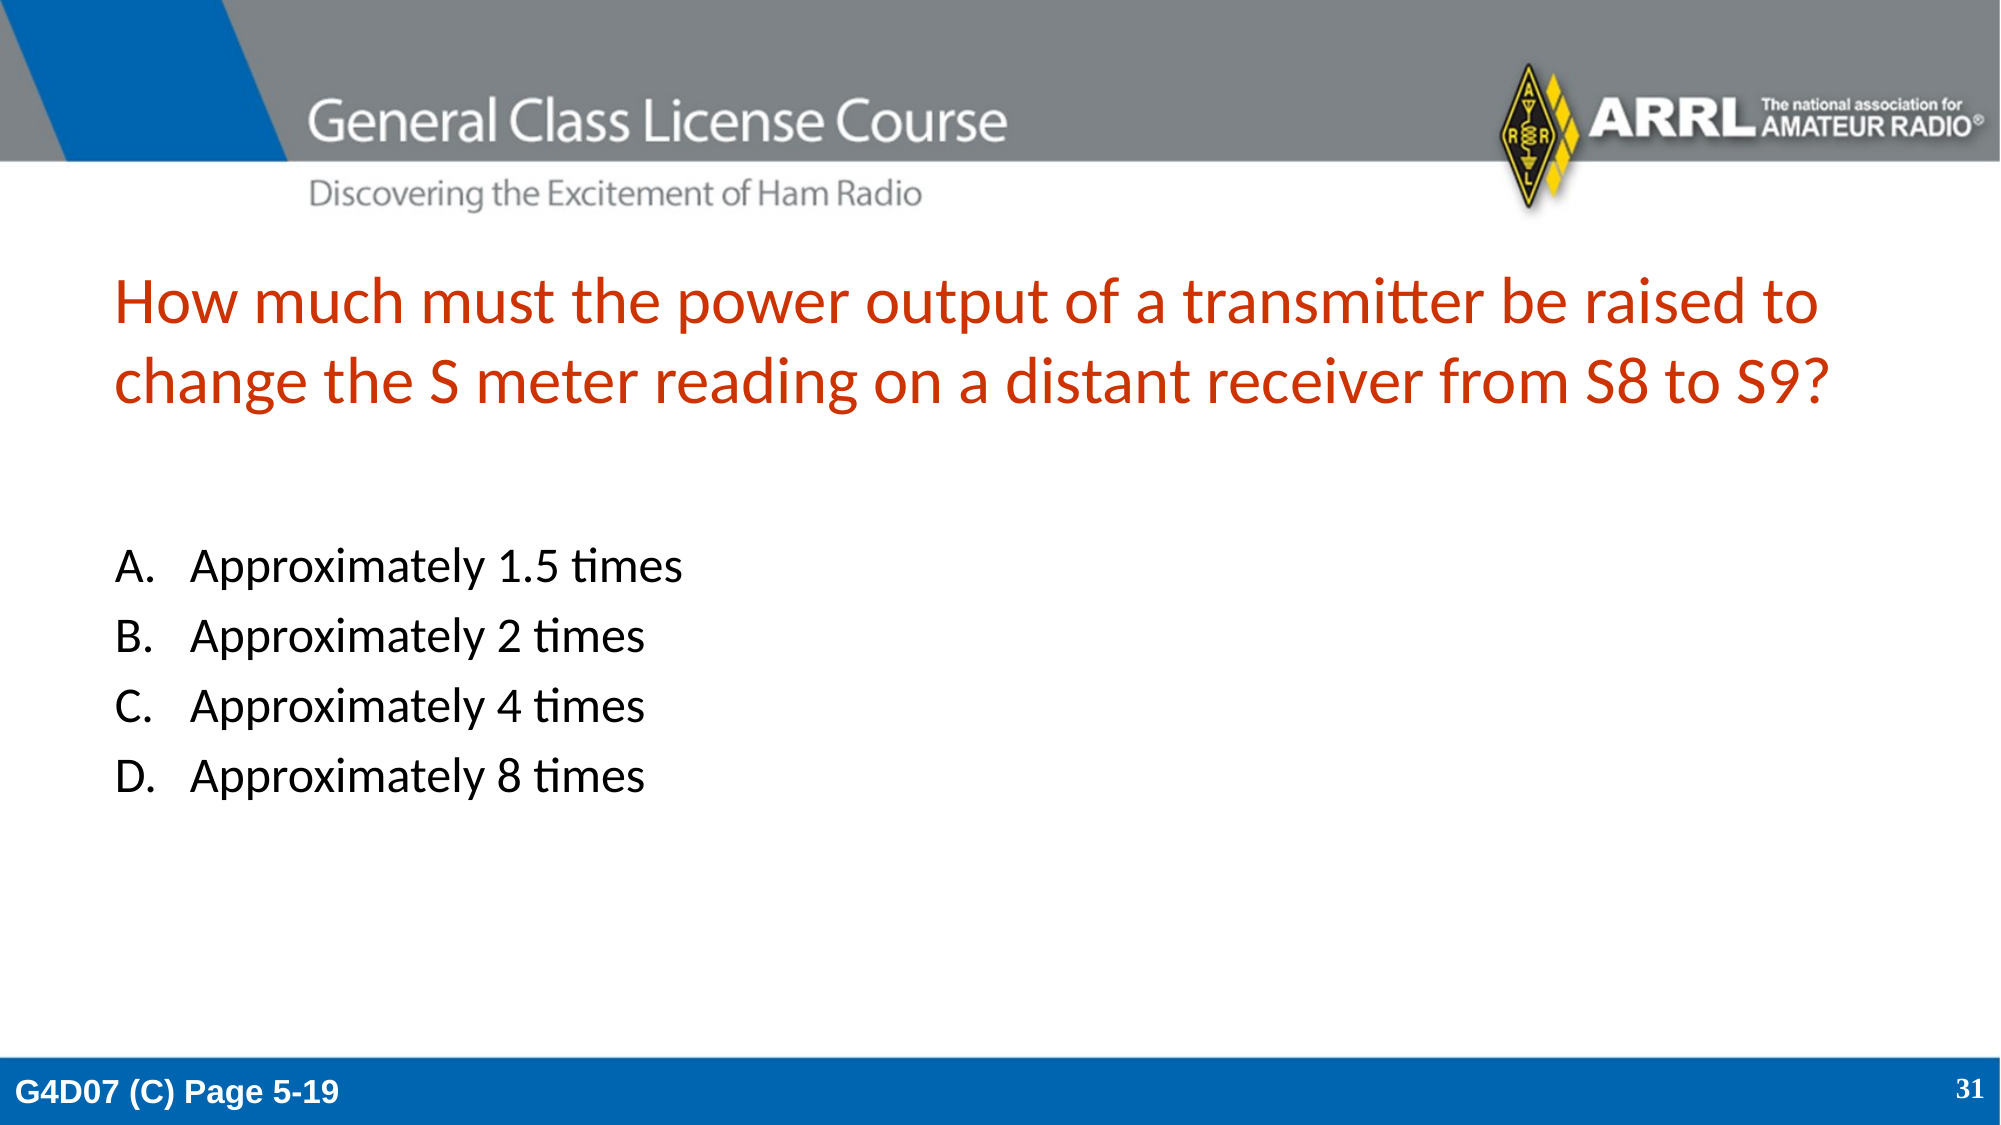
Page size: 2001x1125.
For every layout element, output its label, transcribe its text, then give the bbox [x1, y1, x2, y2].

text_box G4D07 (C) Page 5-19 [0, 1062, 1313, 1118]
list Approximately 1.5 times Approximately 2 times Approximately 4 times Approximately 8 times [99, 525, 1900, 1005]
title How much must the power output of a transmitter be raised to change the S meter reading on a distant receiver from S8 to S9? [99, 249, 1900, 468]
picture [0, 0, 2001, 1125]
text_box 31 [1875, 1062, 2000, 1113]
